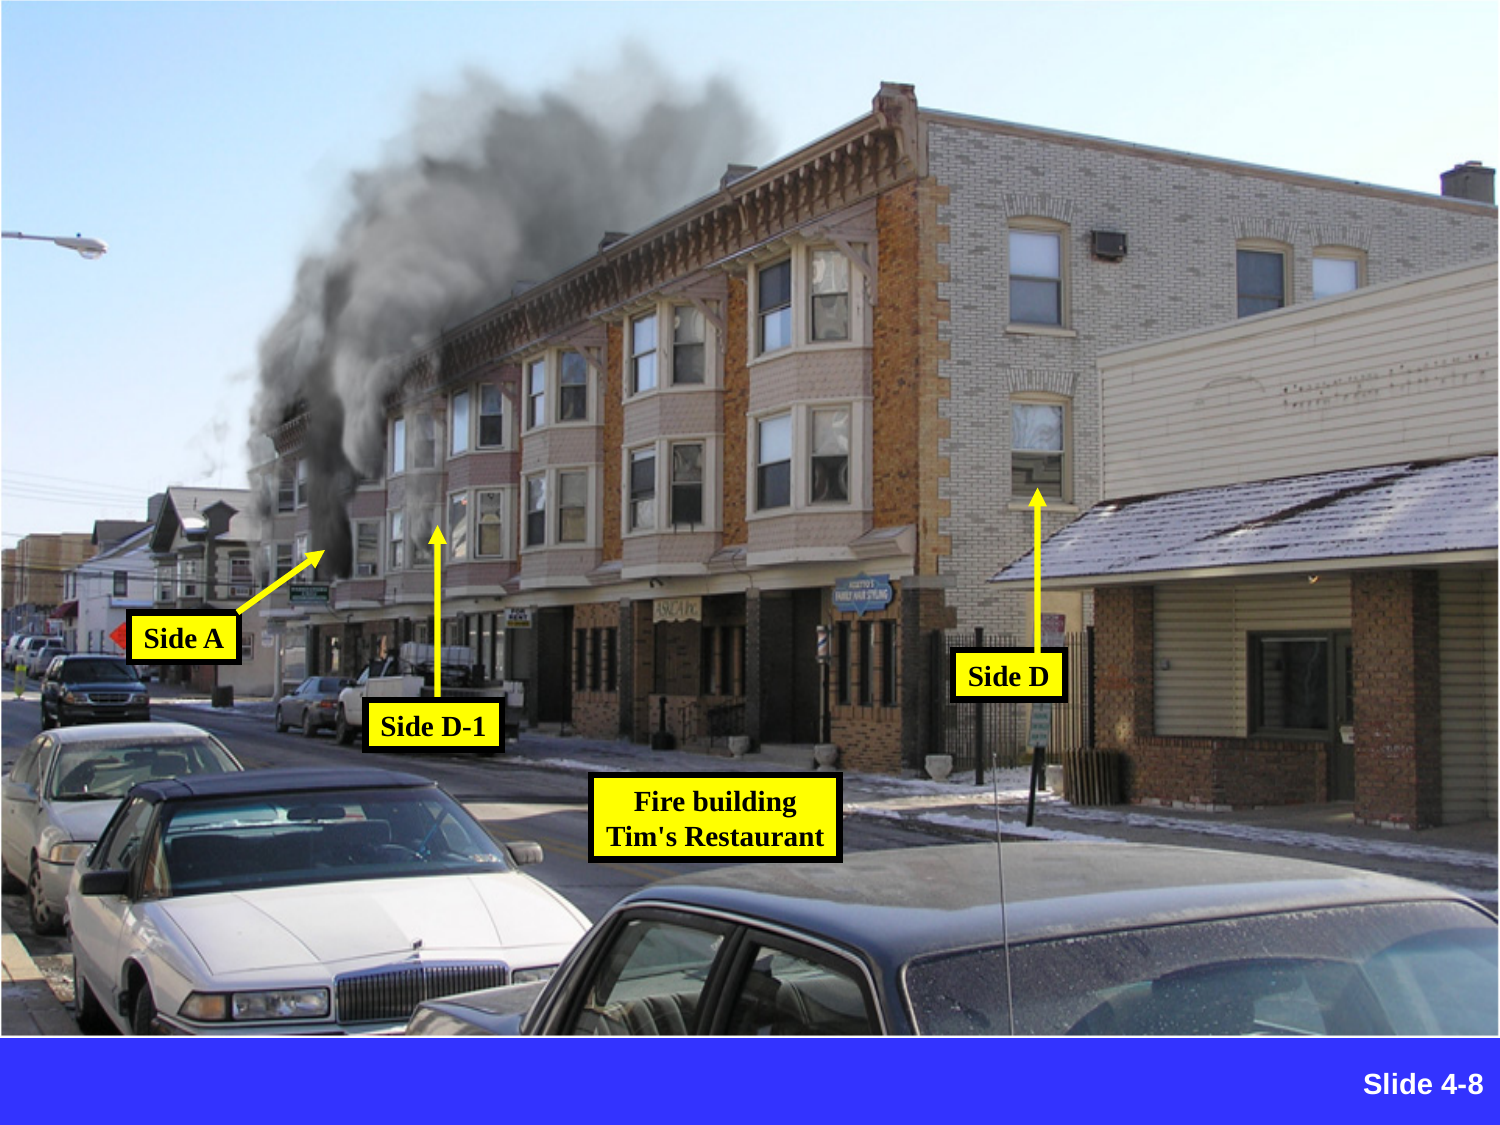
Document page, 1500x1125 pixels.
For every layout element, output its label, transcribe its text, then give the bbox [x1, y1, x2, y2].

picture [0, 0, 1500, 1038]
slide_number Slide 4-118 [1148, 1057, 1499, 1125]
